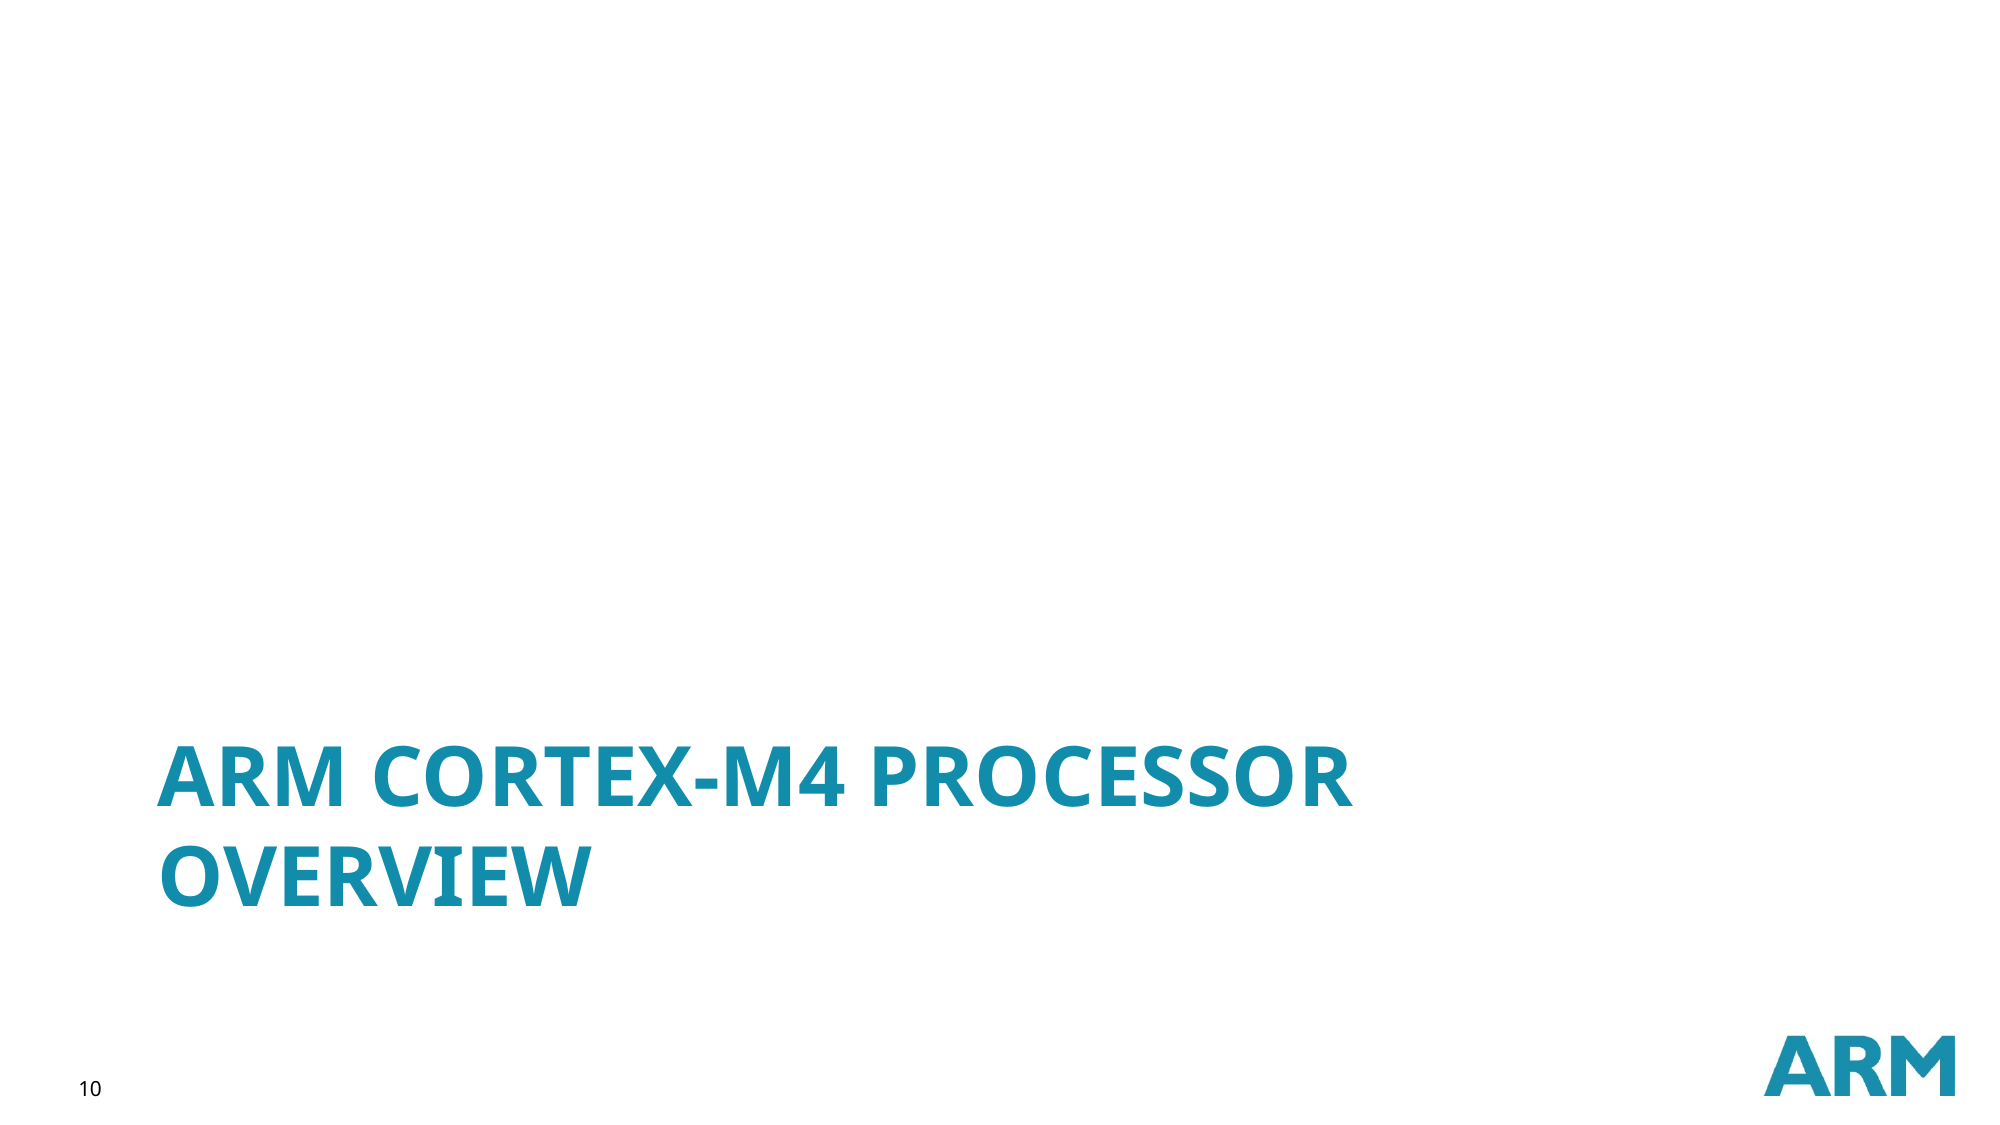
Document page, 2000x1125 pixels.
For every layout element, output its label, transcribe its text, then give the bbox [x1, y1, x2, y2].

picture [1763, 1035, 1955, 1096]
title ARM Cortex-M4 Processor Overview [157, 722, 1858, 947]
